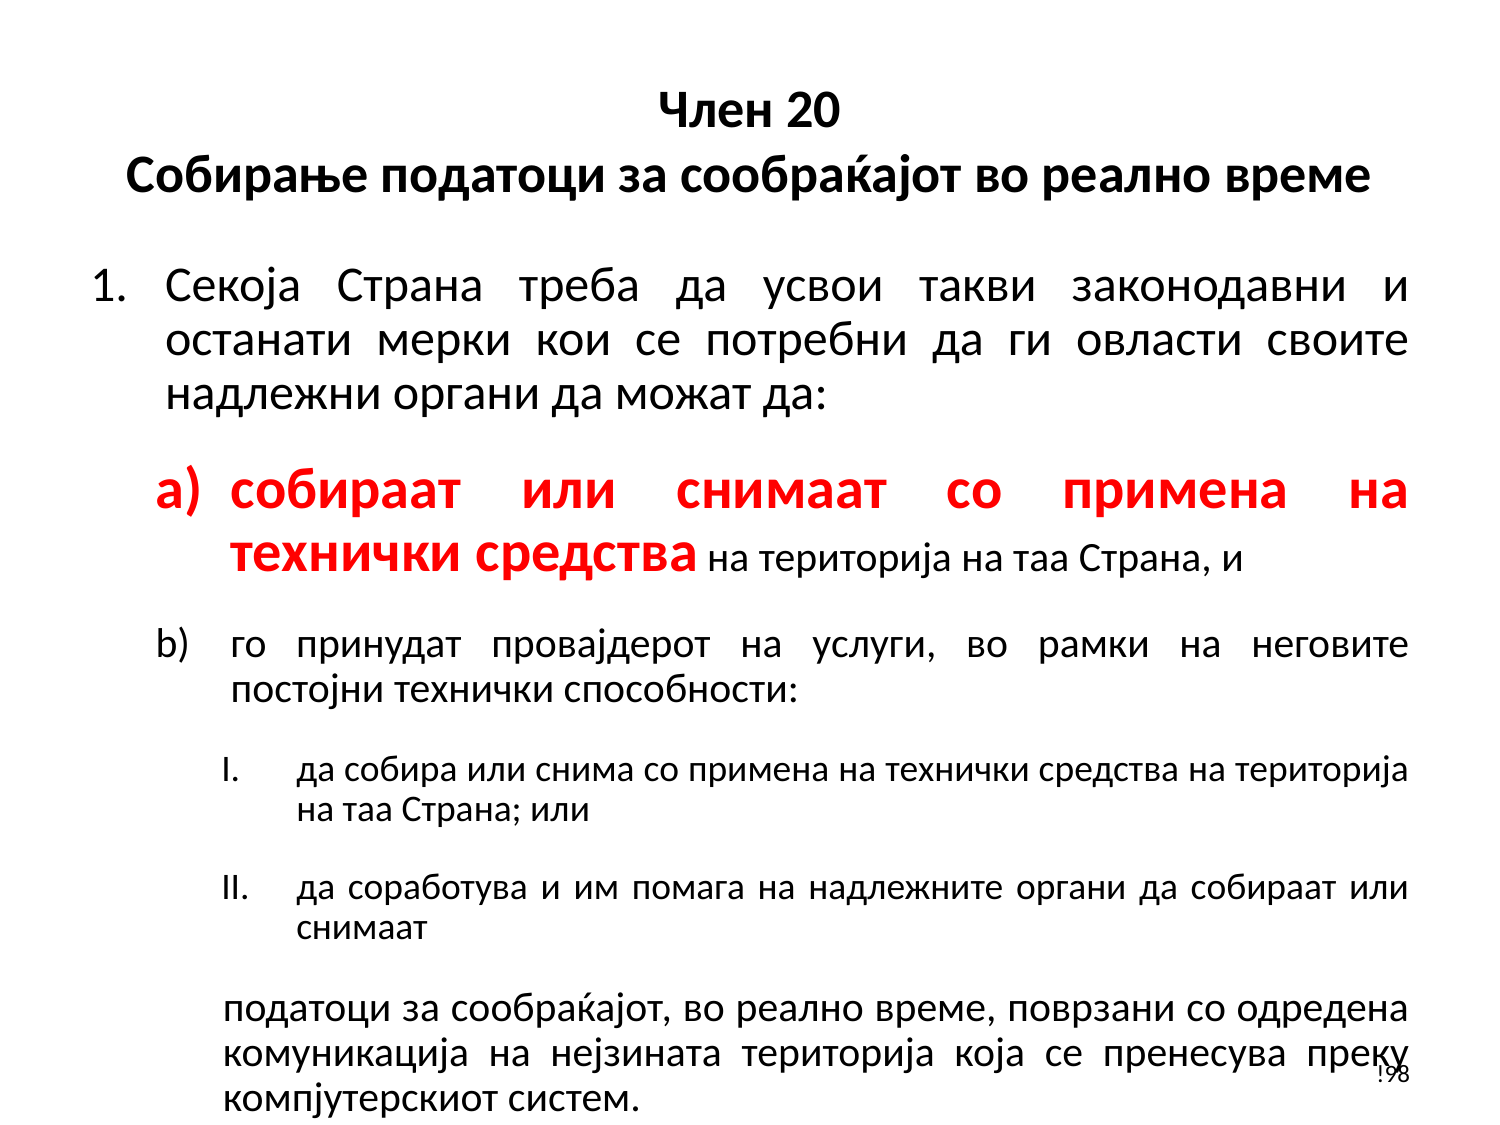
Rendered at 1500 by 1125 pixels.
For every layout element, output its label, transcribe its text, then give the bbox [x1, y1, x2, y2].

title Член 20 Собирање податоци за сообраќајот во реално време [74, 44, 1426, 233]
slide_number !98 [1074, 1042, 1425, 1103]
text_box Секоја Страна треба да усвои такви законодавни и останати мерки кои се потребни да ги овласти своите надлежни органи да можат да: собираат или снимаат со примена на технички средства на територија на таа Страна, и го принудат провајдерот на услуги, во рамки на неговите постојни технички способности: да собира или снима со примена на технички средства на територија на таа Страна; или да соработува и им помага на надлежните органи да собираат или снимаат податоци за сообраќајот, во реално време, поврзани со одредена комуникација на нејзината територија која се пренесува преку компјутерскиот систем. [74, 250, 1425, 1022]
